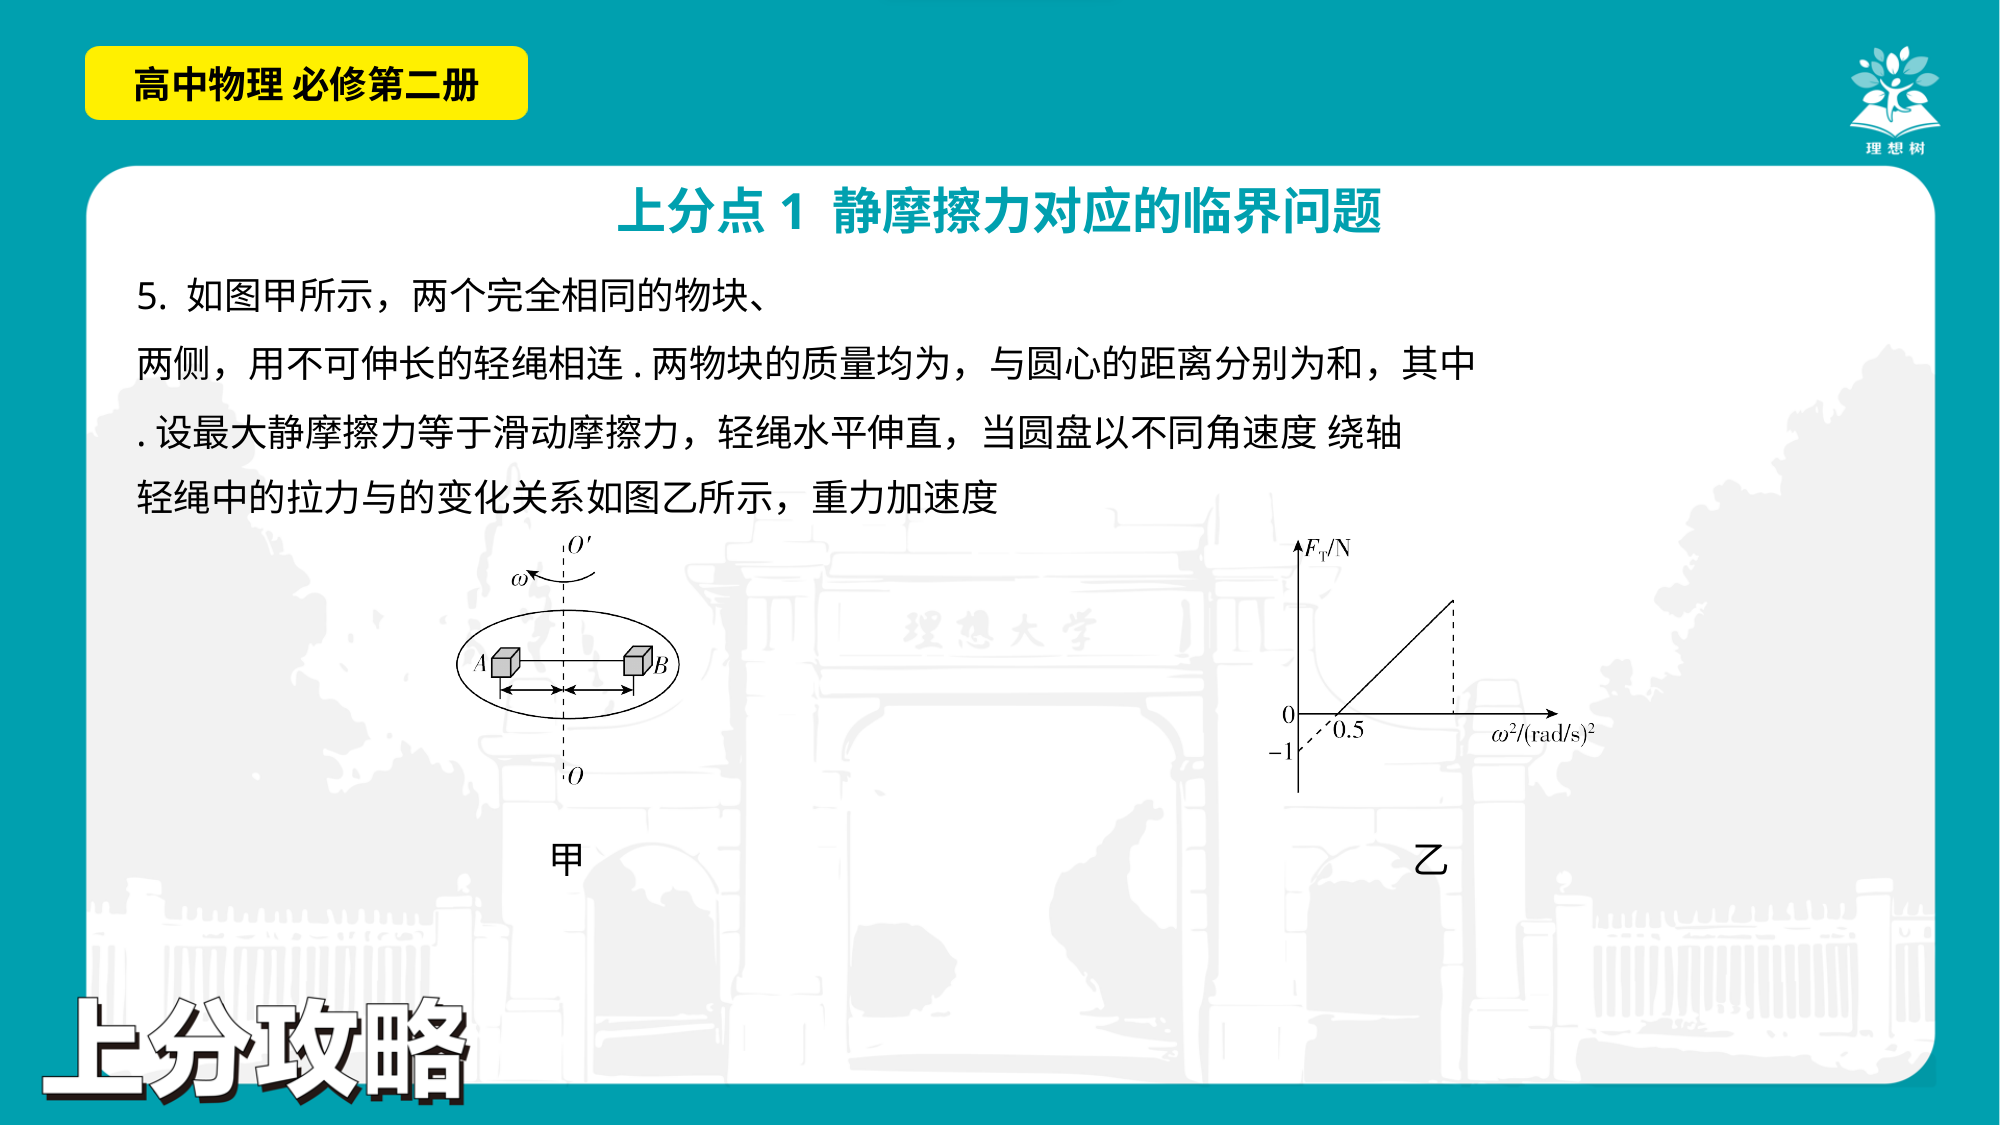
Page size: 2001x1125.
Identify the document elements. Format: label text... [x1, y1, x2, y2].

text_box 甲 [544, 813, 591, 940]
picture [0, 0, 2000, 1125]
text_box 乙 [1408, 813, 1455, 940]
